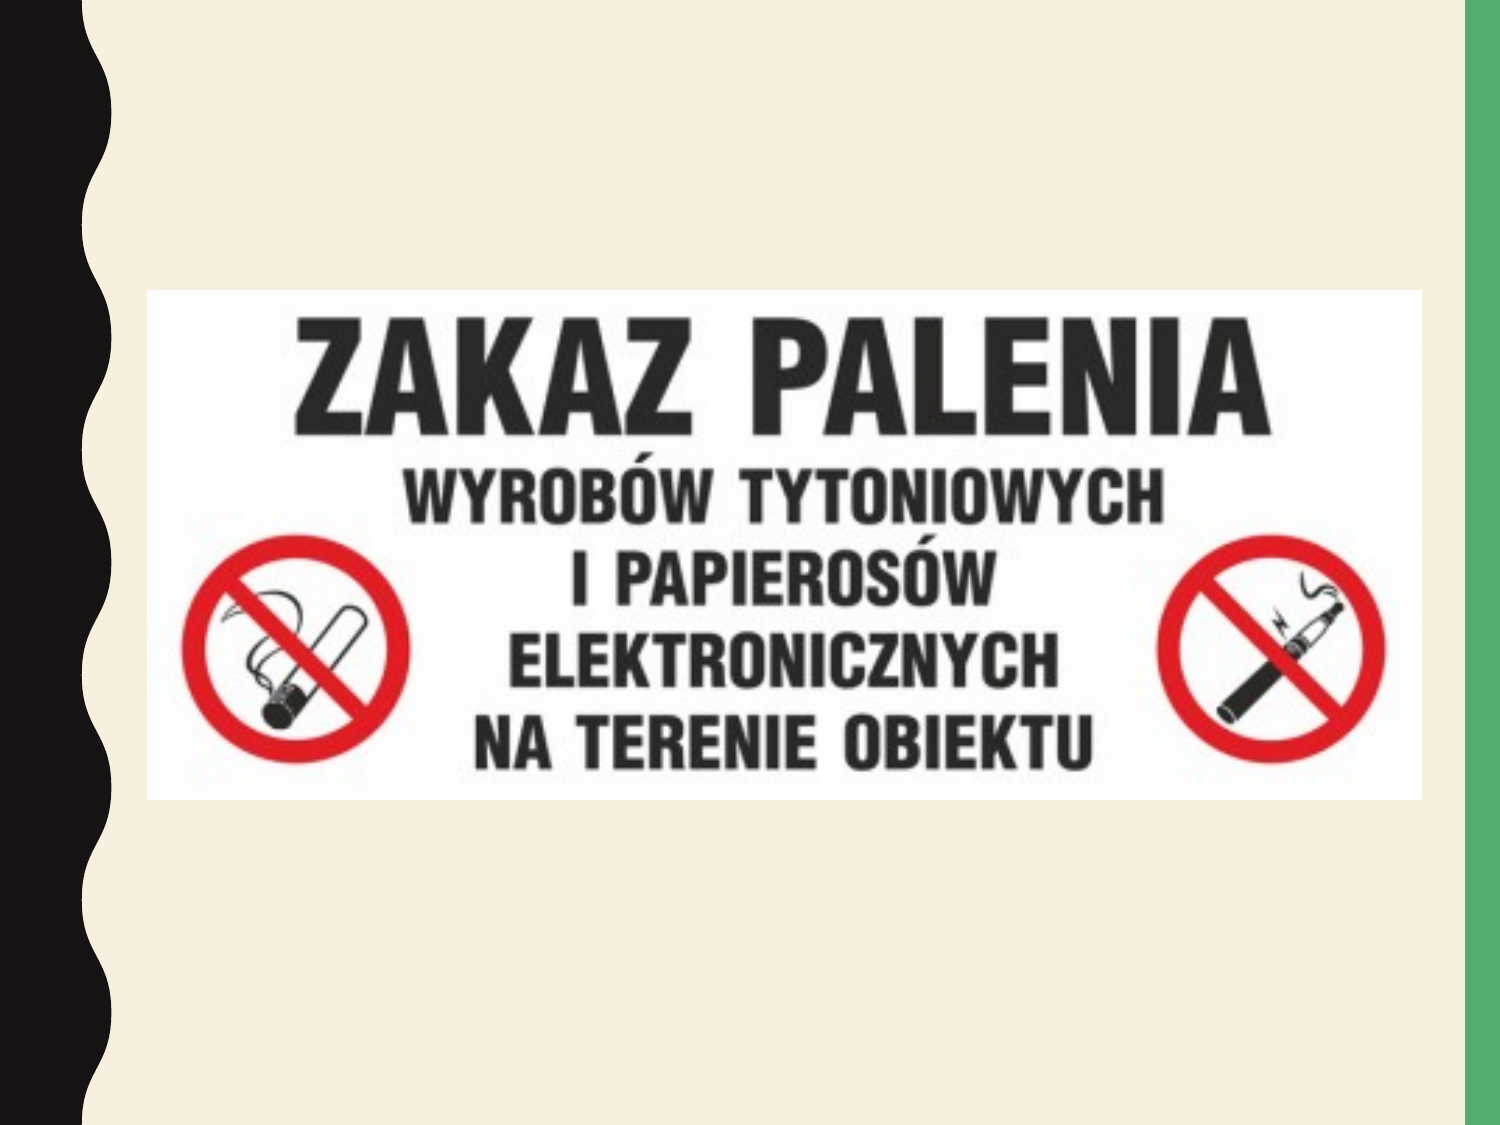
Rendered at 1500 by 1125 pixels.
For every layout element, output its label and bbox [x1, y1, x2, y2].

picture [147, 290, 1422, 800]
